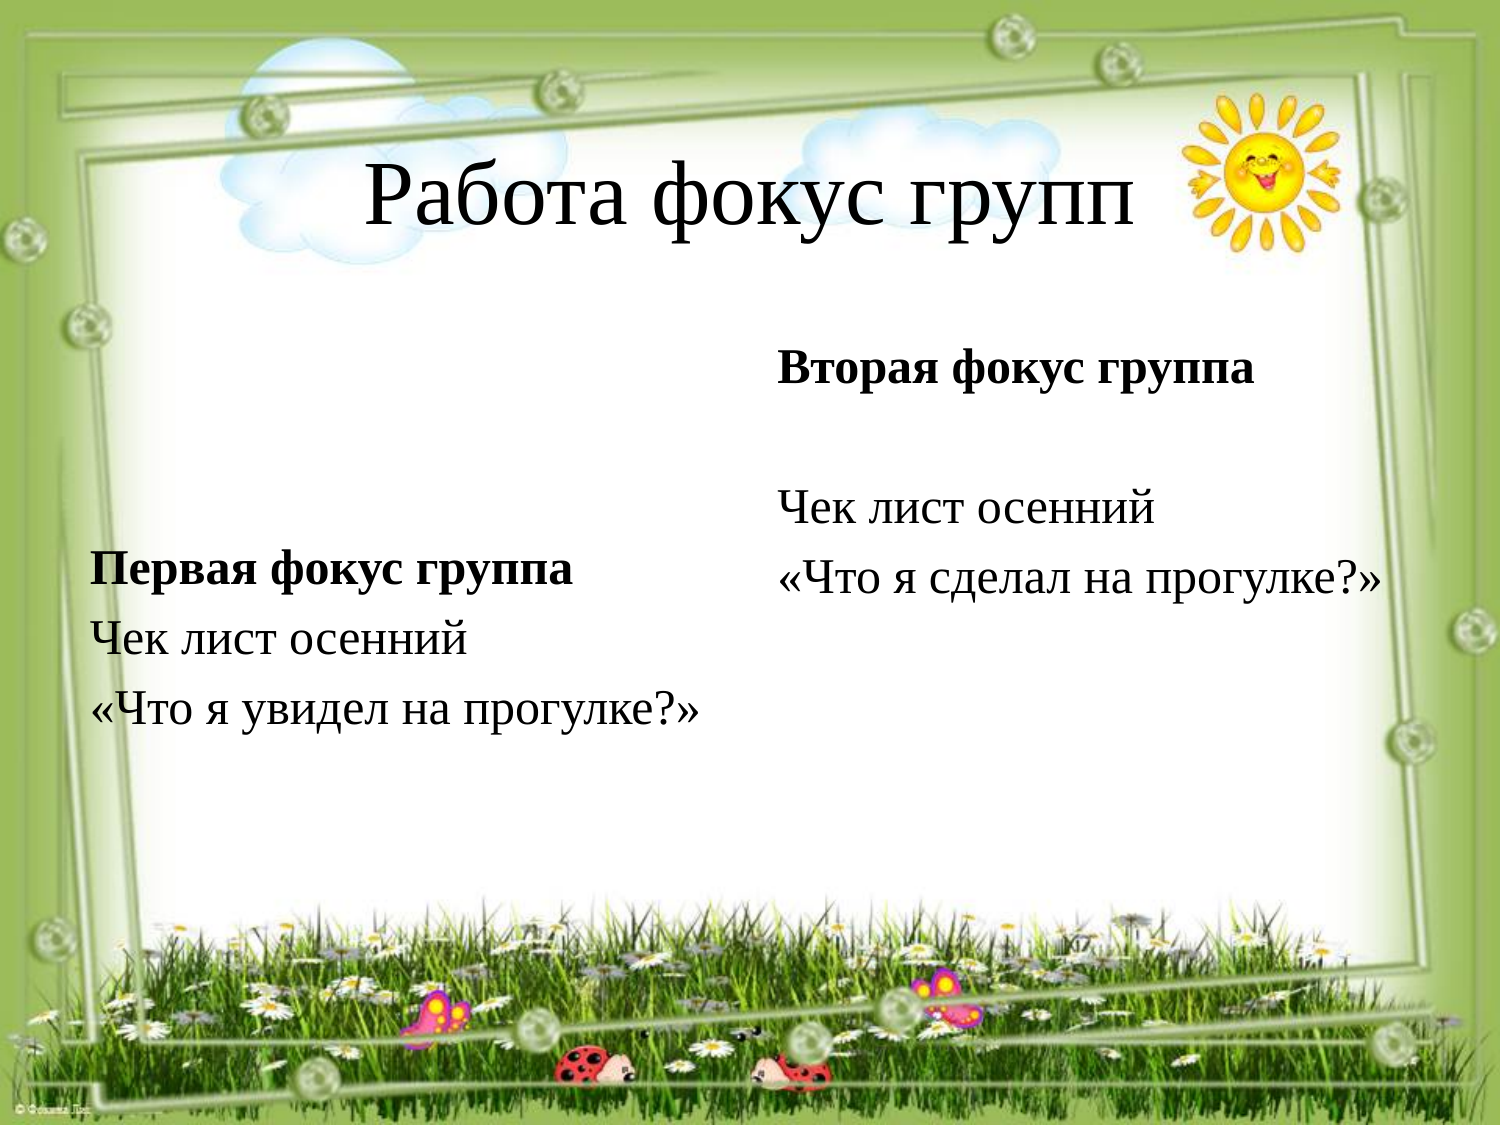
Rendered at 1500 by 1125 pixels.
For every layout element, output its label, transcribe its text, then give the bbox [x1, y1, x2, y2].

picture [0, 0, 1500, 1125]
list Вторая фокус группа Чек лист осенний «Что я сделал на прогулке?» [762, 326, 1425, 1005]
title Работа фокус групп [75, 125, 1425, 233]
list Первая фокус группа Чек лист осенний «Что я увидел на прогулке?» [75, 527, 738, 1005]
